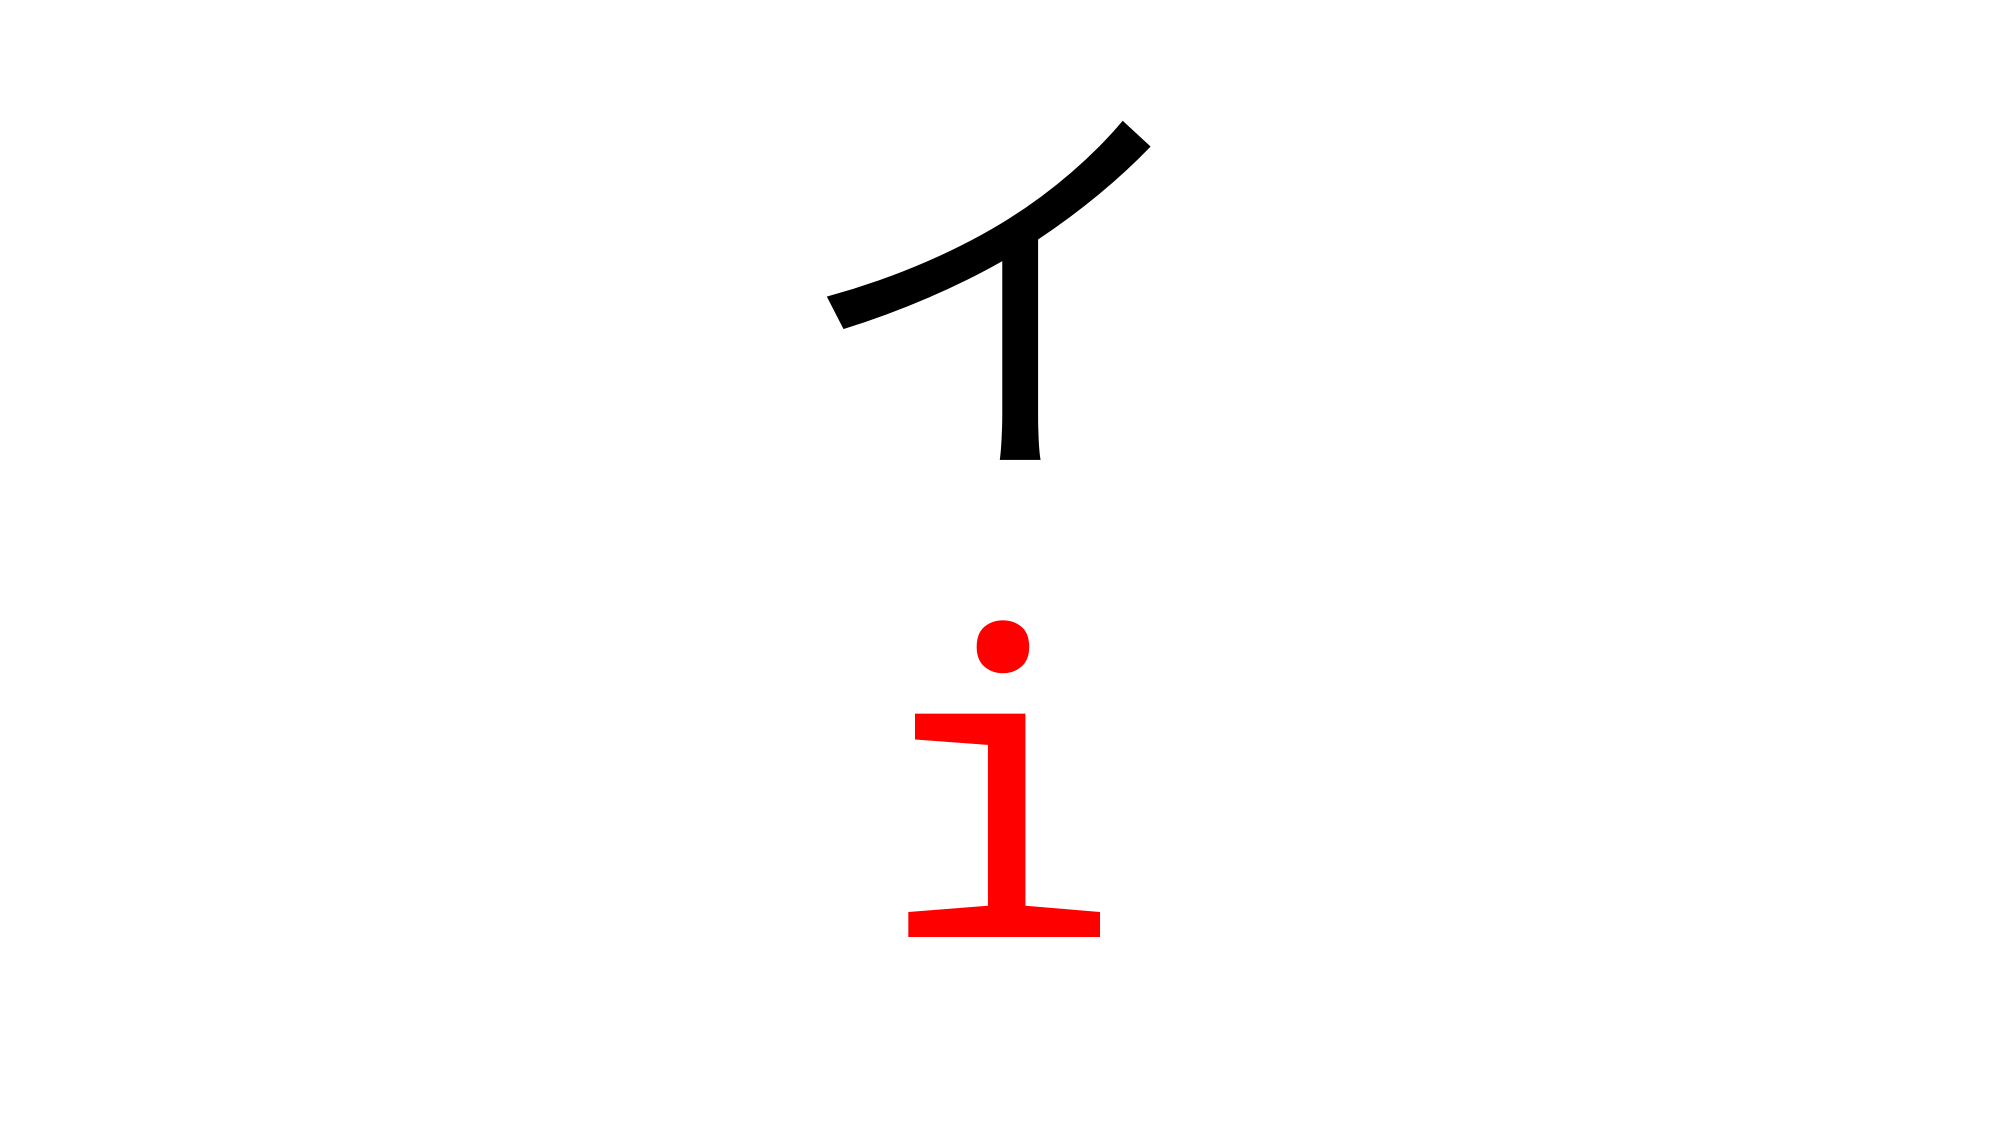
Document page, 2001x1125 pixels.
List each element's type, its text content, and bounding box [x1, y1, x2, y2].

title イ [249, 71, 1750, 545]
text_box i [249, 562, 1750, 1036]
